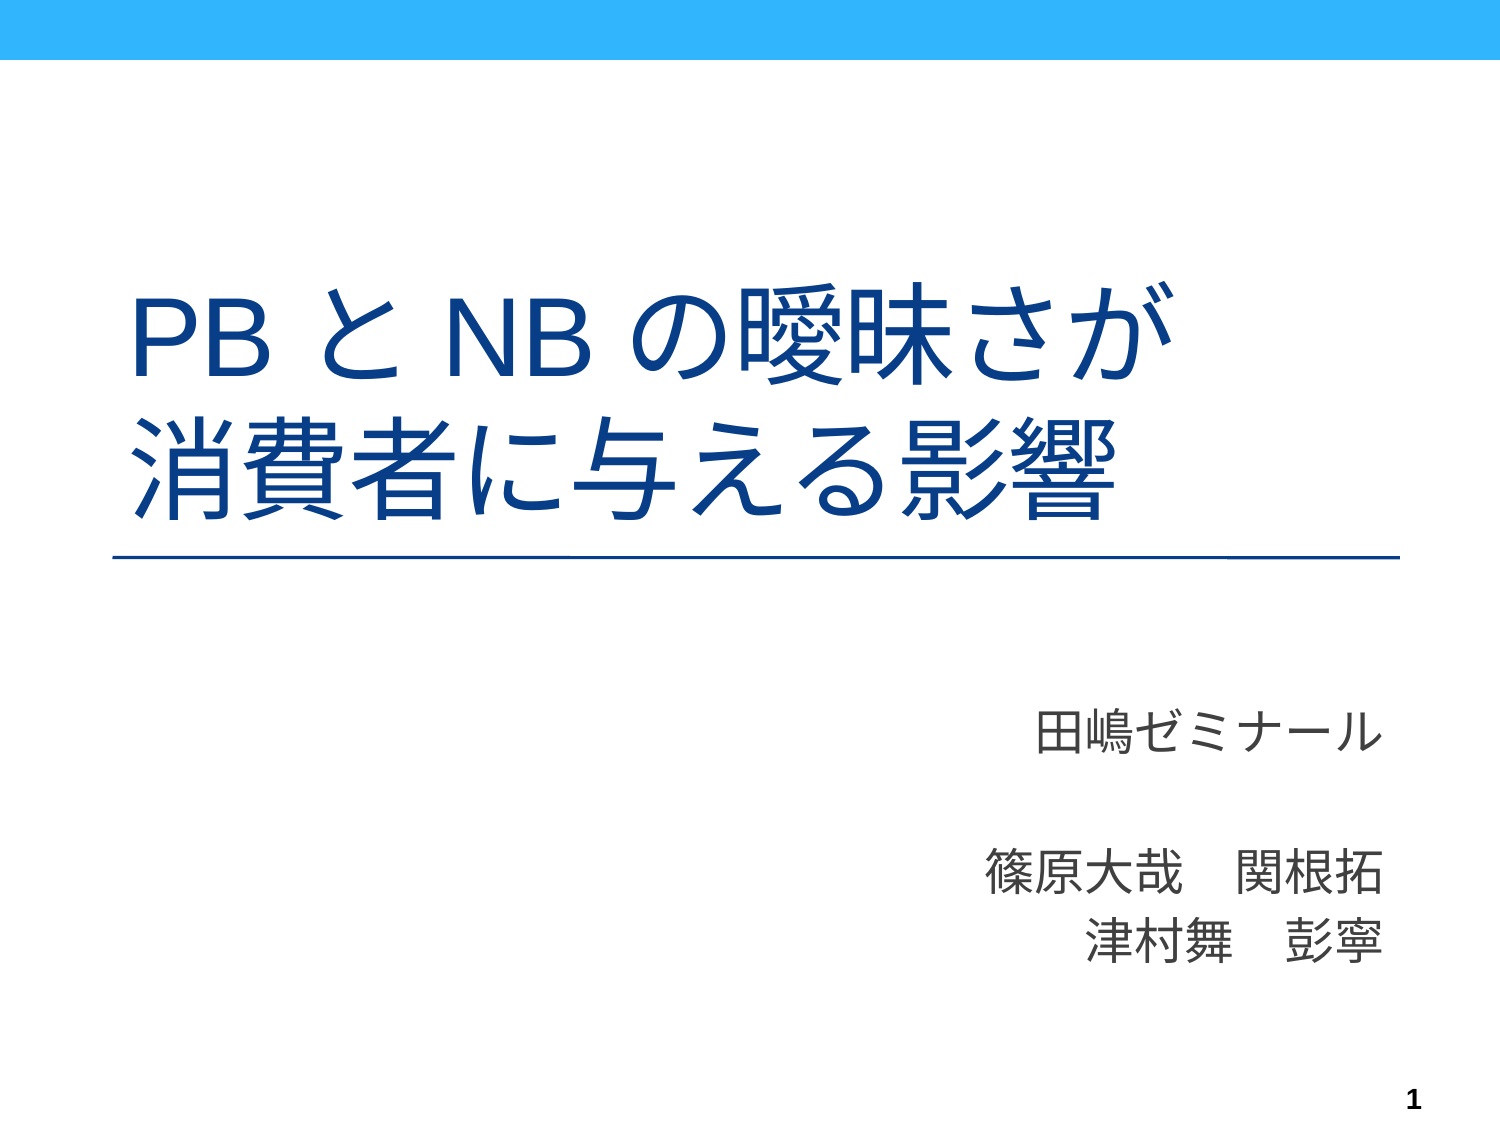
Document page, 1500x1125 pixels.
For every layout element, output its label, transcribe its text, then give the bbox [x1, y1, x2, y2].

slide_number 1 [1326, 1071, 1500, 1125]
title PBとNBの曖昧さが 消費者に与える影響 [112, 224, 1400, 542]
subtitle 田嶋ゼミナール 篠原大哉 関根拓 津村舞 彭寧 [820, 692, 1400, 980]
